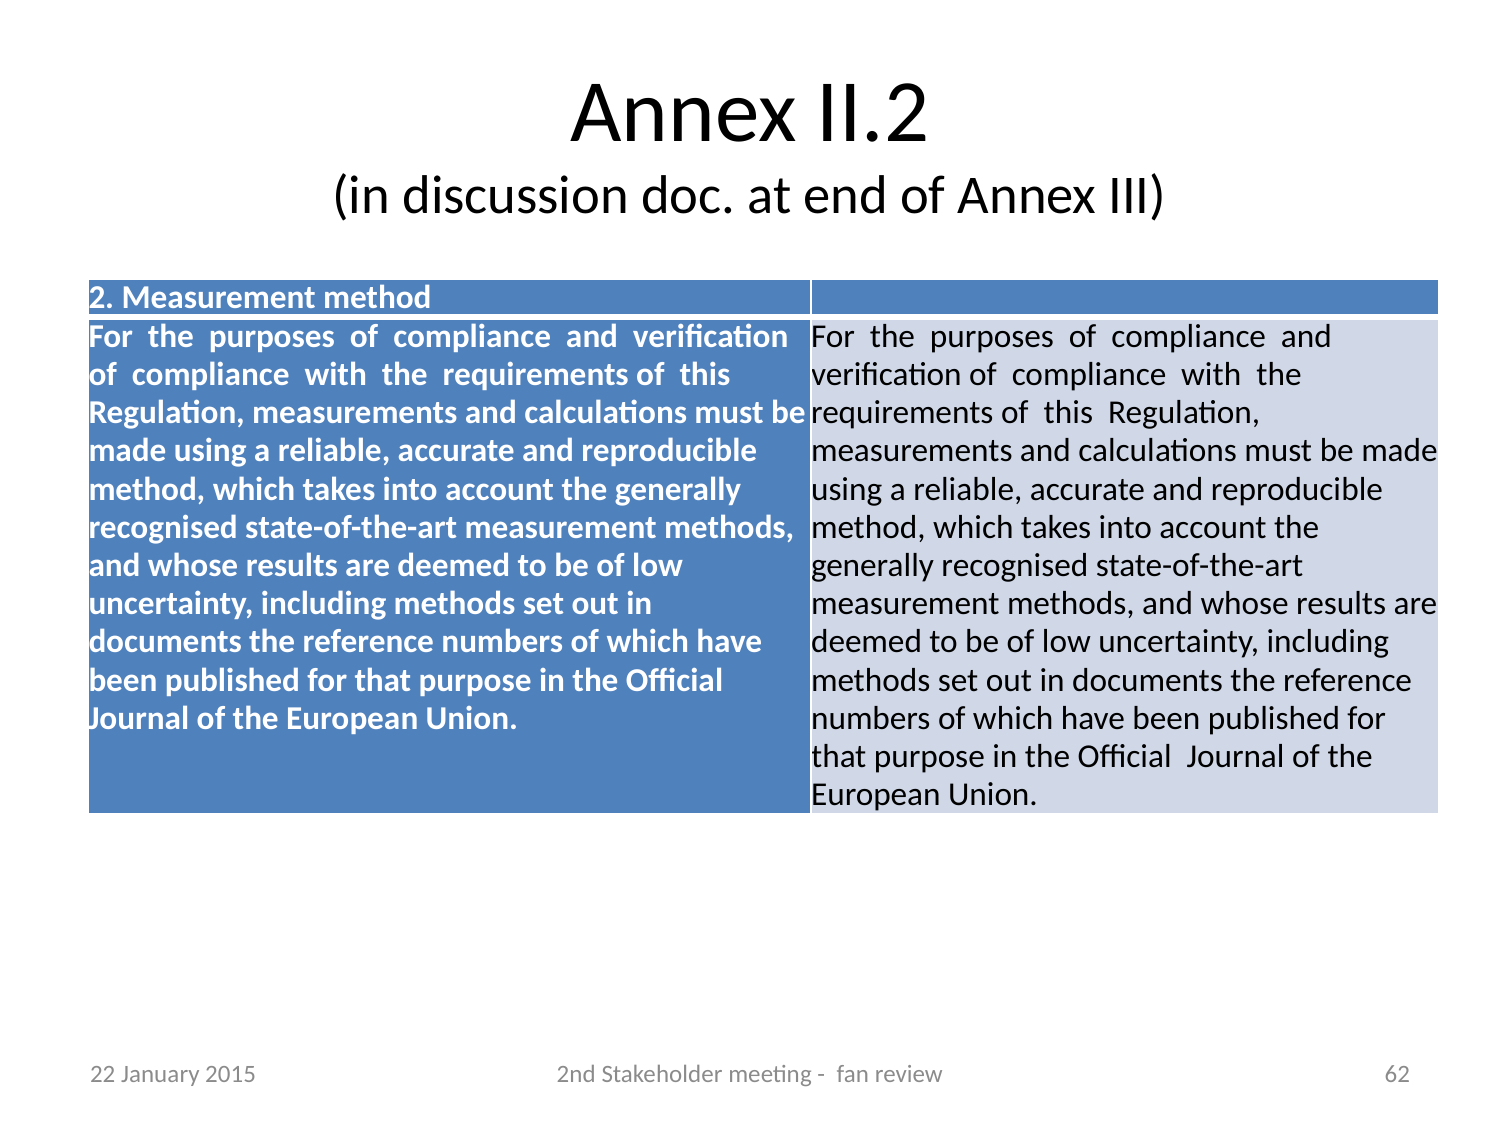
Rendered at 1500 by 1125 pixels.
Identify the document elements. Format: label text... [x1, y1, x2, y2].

title Annex II.2 (in discussion doc. at end of Annex III) [75, 45, 1425, 233]
footer 2nd Stakeholder meeting - fan review [512, 1042, 988, 1103]
table_header [812, 280, 1438, 314]
table_header 2. Measurement method [89, 280, 810, 314]
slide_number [75, 1042, 425, 1103]
table_cell For the purposes of compliance and verification of compliance with the requirements of this Regulation, measurements and calculations must be made using a reliable, accurate and reproducible method, which takes into account the generally recognised state-of-the-art measurement methods, and whose results are deemed to be of low uncertainty, including methods set out in documents the reference numbers of which have been published for that purpose in the Official Journal of the European Union. [812, 320, 1438, 813]
slide_number 62 [1074, 1042, 1425, 1103]
table_cell For the purposes of compliance and verification of compliance with the requirements of this Regulation, measurements and calculations must be made using a reliable, accurate and reproducible method, which takes into account the generally recognised state-of-the-art measurement methods, and whose results are deemed to be of low uncertainty, including methods set out in documents the reference numbers of which have been published for that purpose in the Official Journal of the European Union. [89, 320, 810, 813]
